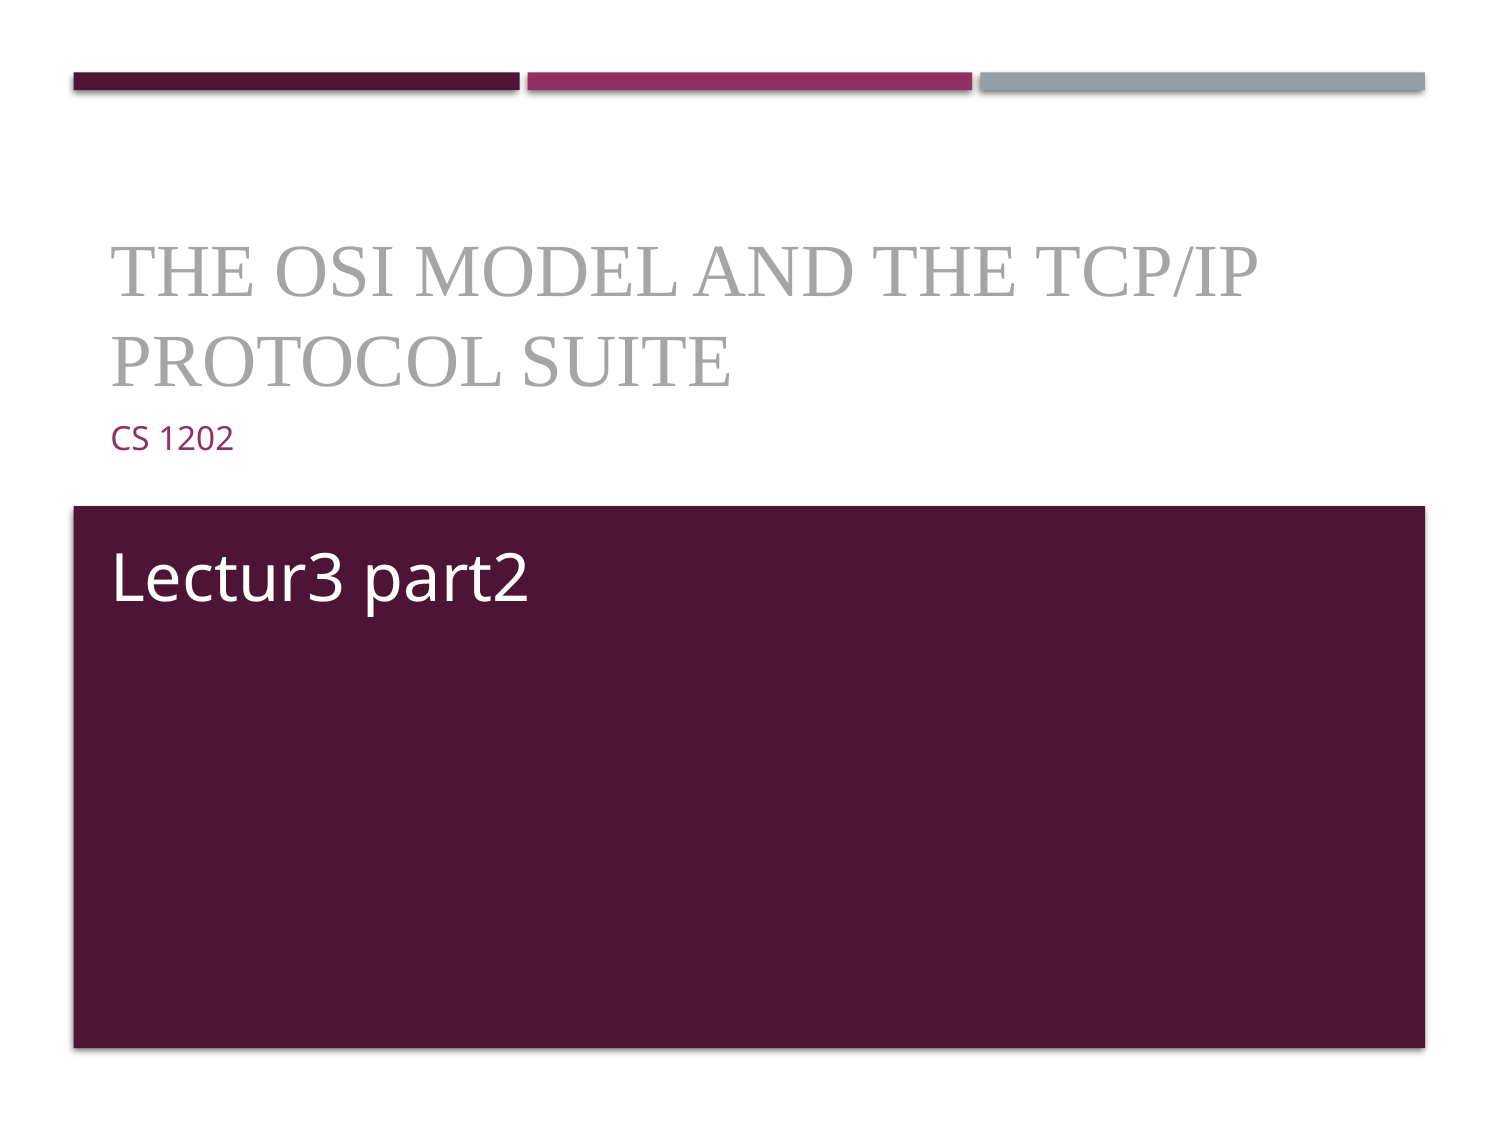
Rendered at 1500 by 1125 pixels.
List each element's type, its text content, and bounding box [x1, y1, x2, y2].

title The OSI Model and the TCP/IP Protocol Suite [95, 162, 1406, 409]
subtitle CS 1202 [95, 409, 1406, 507]
text_box Lectur3 part2 [95, 527, 798, 622]
